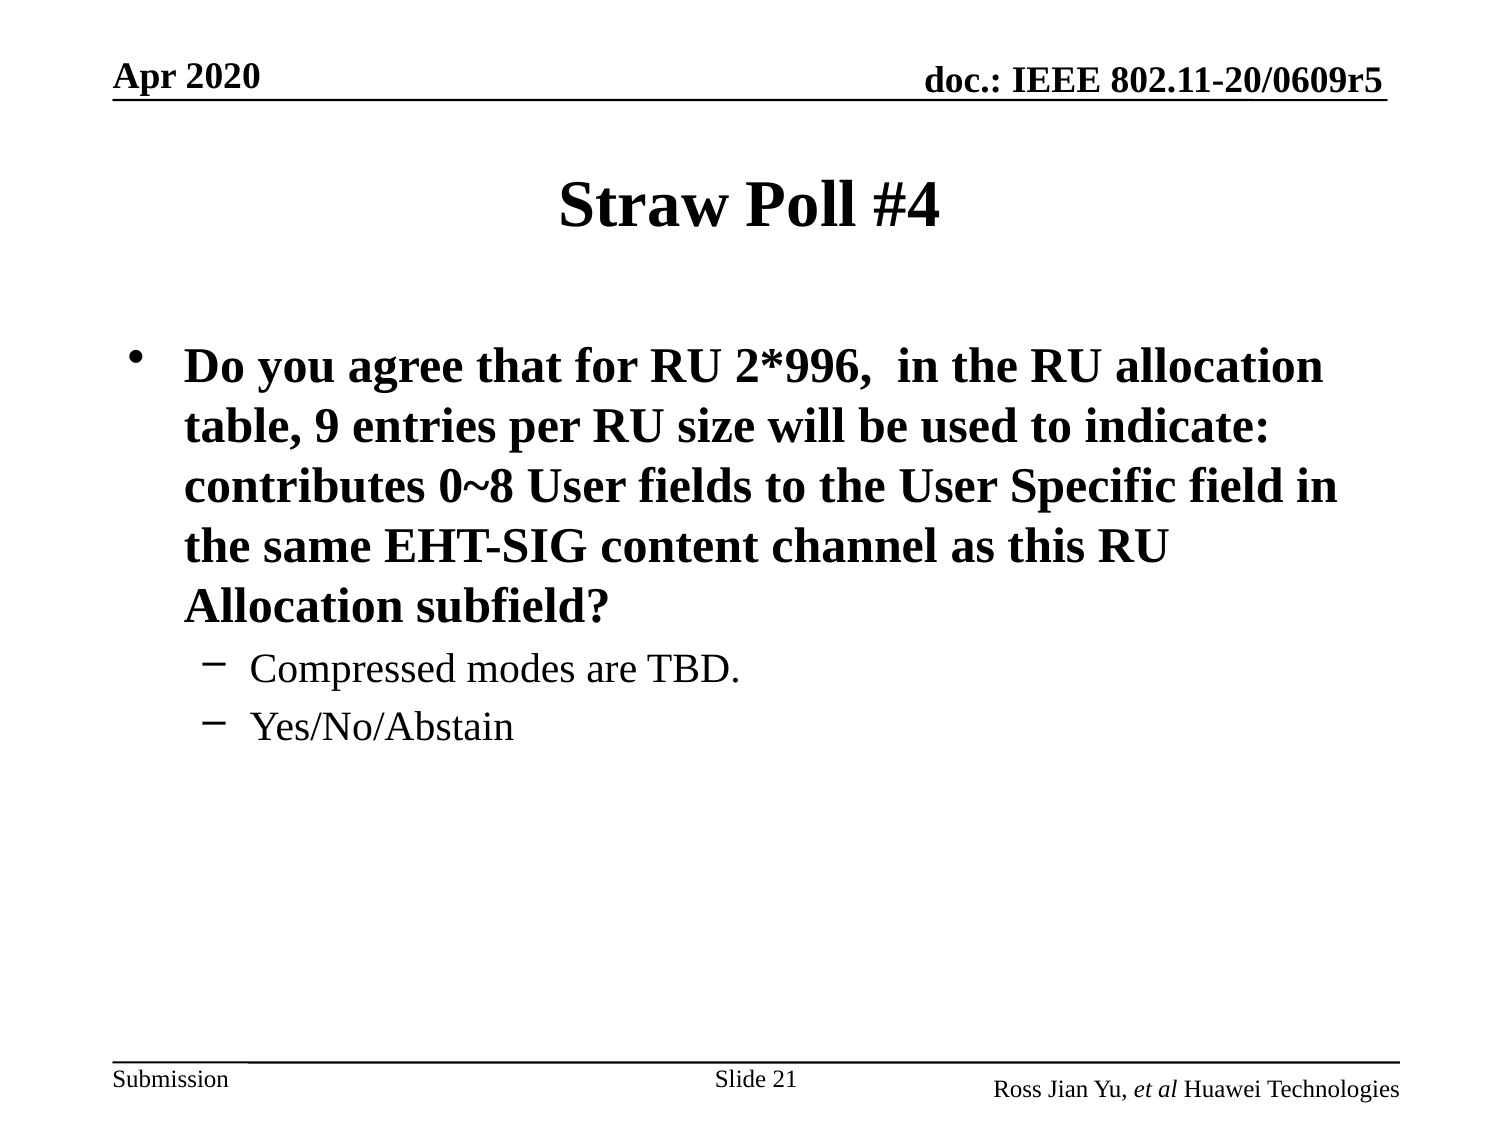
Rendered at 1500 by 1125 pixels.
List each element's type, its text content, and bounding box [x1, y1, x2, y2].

list Do you agree that for RU 2*996, in the RU allocation table, 9 entries per RU size will be used to indicate: contributes 0~8 User fields to the User Specific field in the same EHT-SIG content channel as this RU Allocation subfield? Compressed modes are TBD. Yes/No/Abstain [112, 324, 1388, 1001]
title Straw Poll #4 [112, 112, 1388, 288]
slide_number Slide 21 [712, 1061, 800, 1093]
